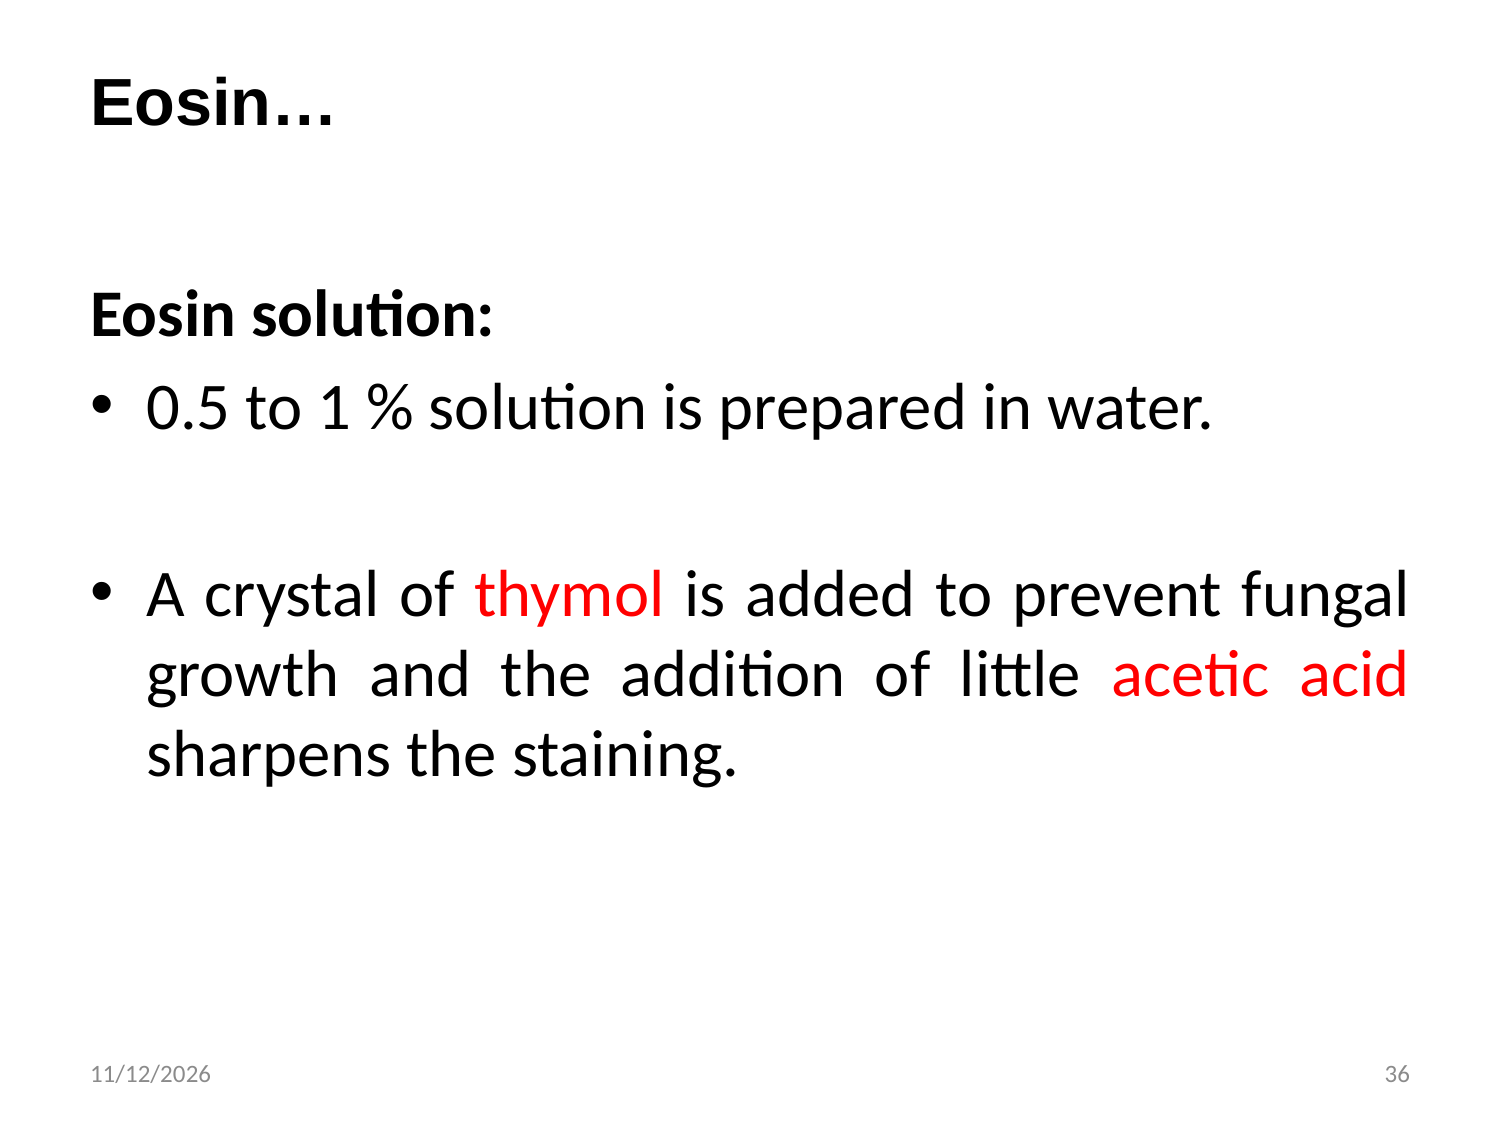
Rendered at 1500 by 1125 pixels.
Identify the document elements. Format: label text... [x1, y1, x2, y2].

list Eosin solution: 0.5 to 1 % solution is prepared in water. A crystal of thymol is added to prevent fungal growth and the addition of little acetic acid sharpens the staining. [75, 262, 1425, 1005]
slide_number 36 [1074, 1042, 1425, 1103]
title Eosin… [75, 45, 1425, 233]
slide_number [75, 1042, 425, 1103]
